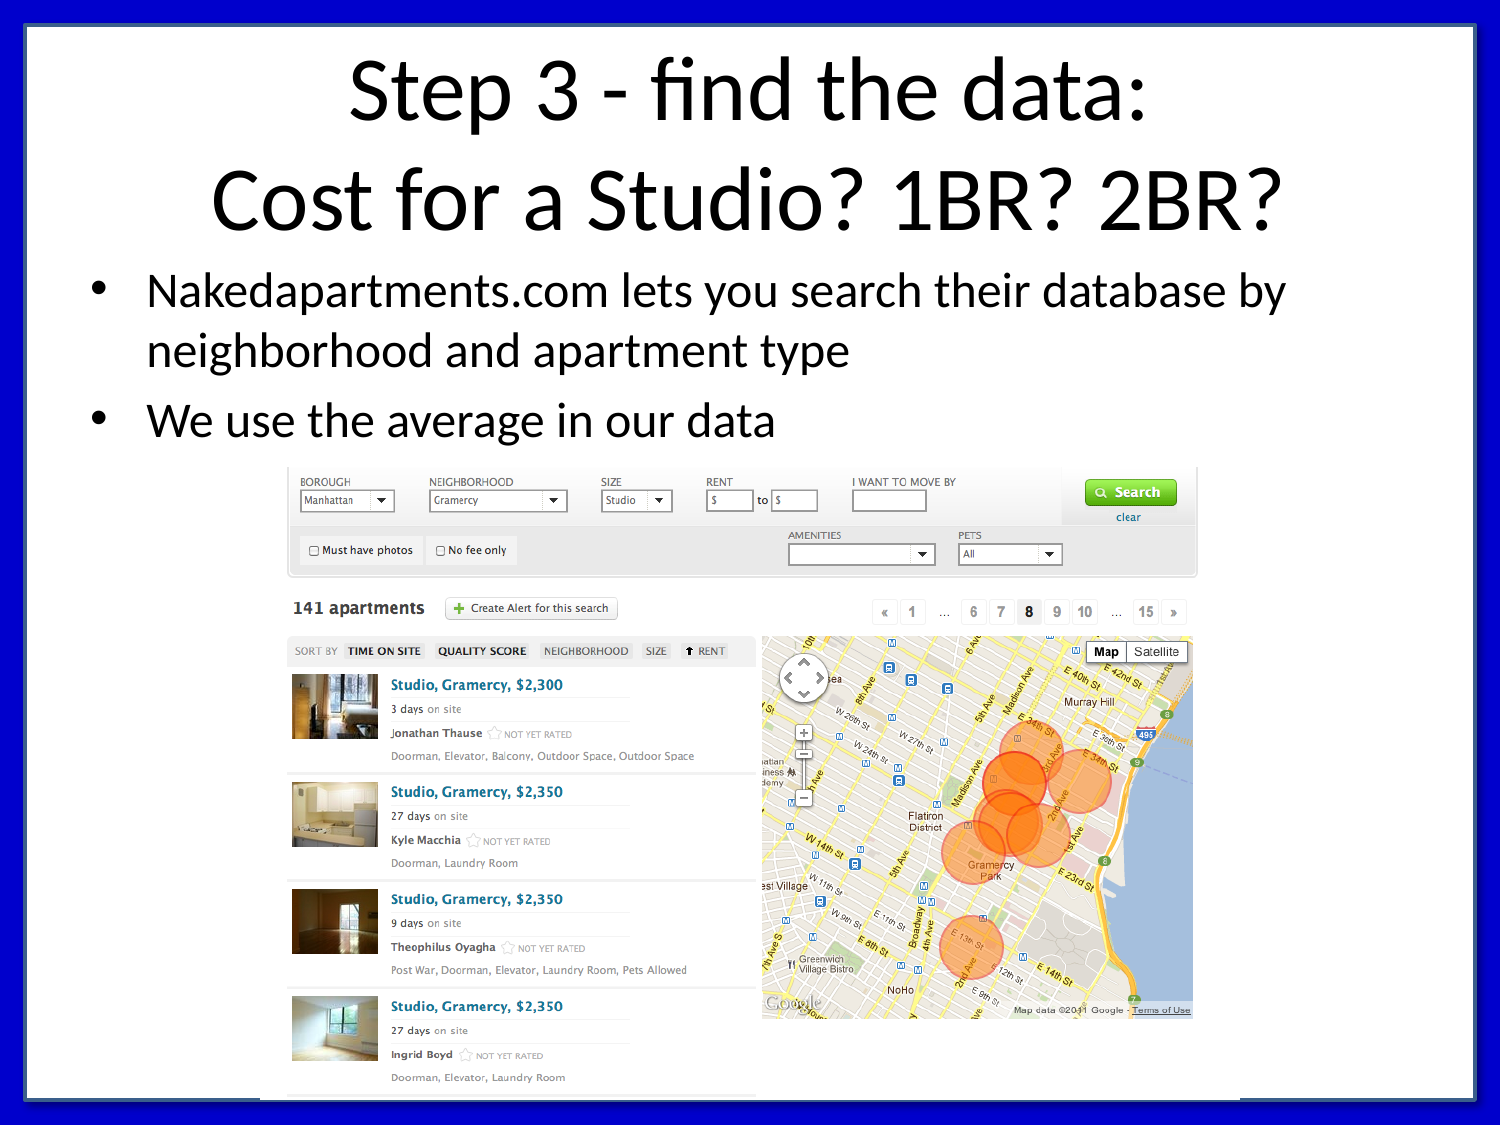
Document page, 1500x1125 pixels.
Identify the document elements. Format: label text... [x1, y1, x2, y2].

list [174, 467, 1326, 1101]
text_box Nakedapartments.com lets you search their database by neighborhood and apartment type We use the average in our data [74, 249, 1425, 488]
title Step 3 - find the data: Cost for a Studio? 1BR? 2BR? [75, 45, 1425, 233]
